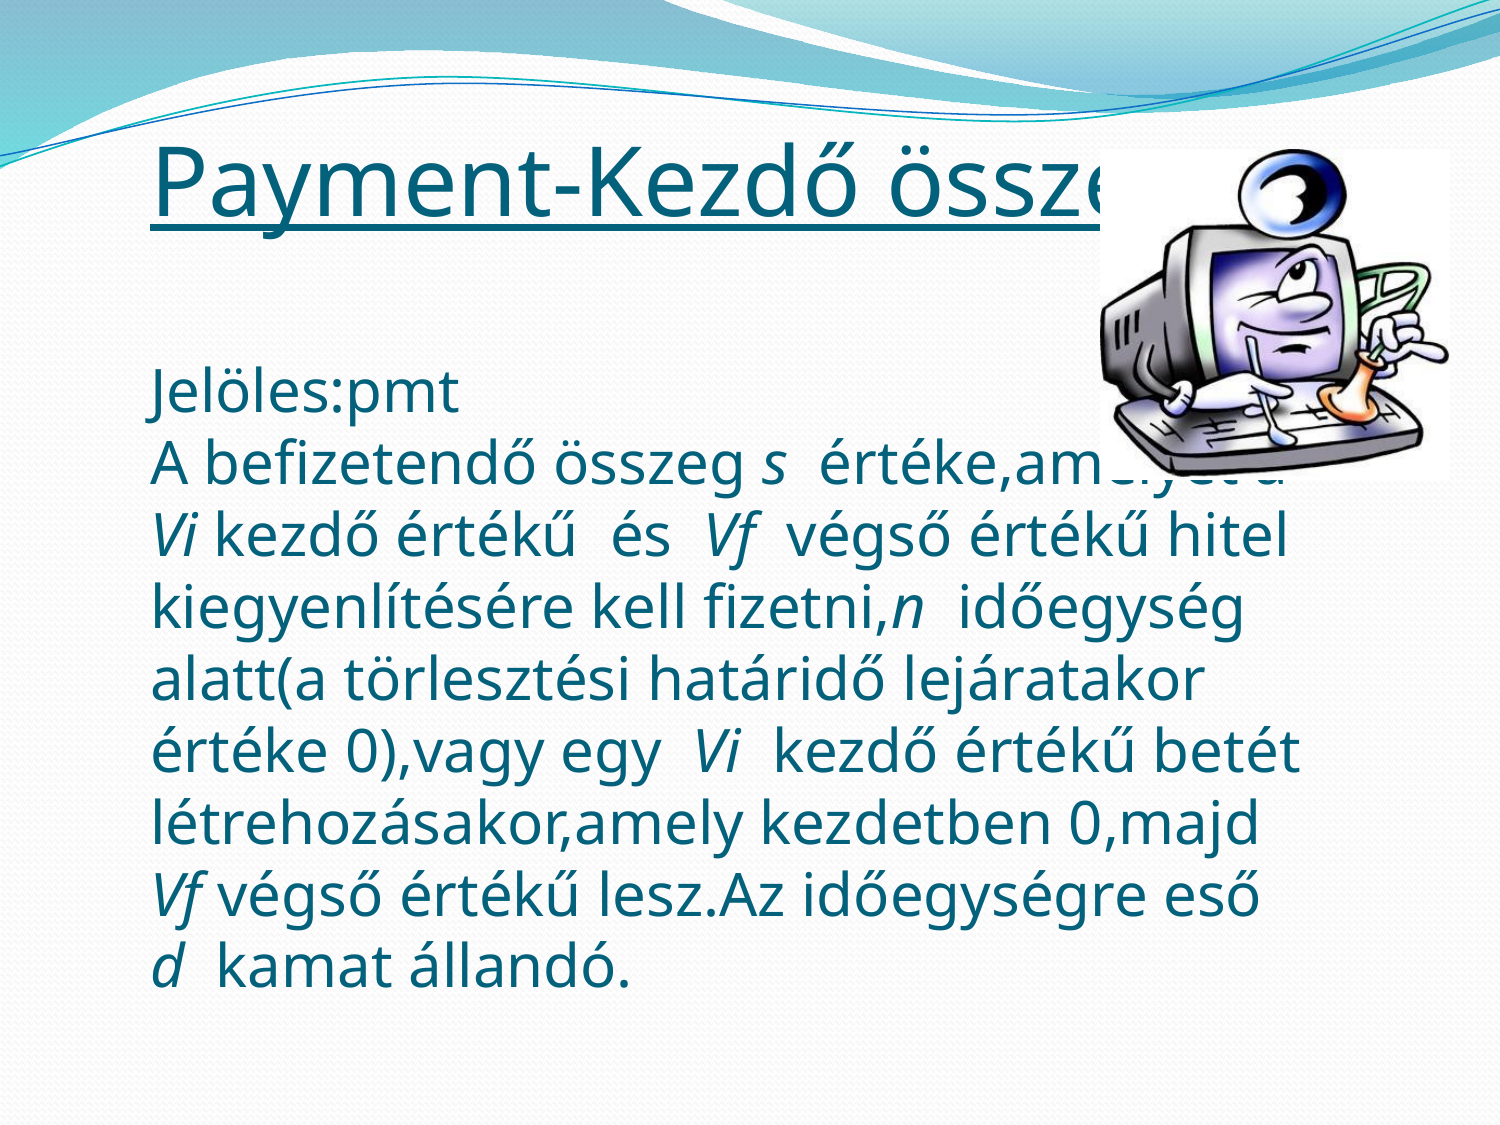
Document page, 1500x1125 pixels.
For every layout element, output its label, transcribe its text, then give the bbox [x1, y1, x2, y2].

picture [1099, 149, 1451, 480]
title Payment-Kezdő összeg Jelöles:pmt A befizetendő összeg s értéke,amelyet a Vi kezdő értékű és Vf végső értékű hitel kiegyenlítésére kell fizetni,n időegység alatt(a törlesztési határidő lejáratakor értéke 0),vagy egy Vi kezdő értékű betét létrehozásakor,amely kezdetben 0,majd Vf végső értékű lesz.Az időegységre eső d kamat állandó. [150, 99, 1313, 1000]
